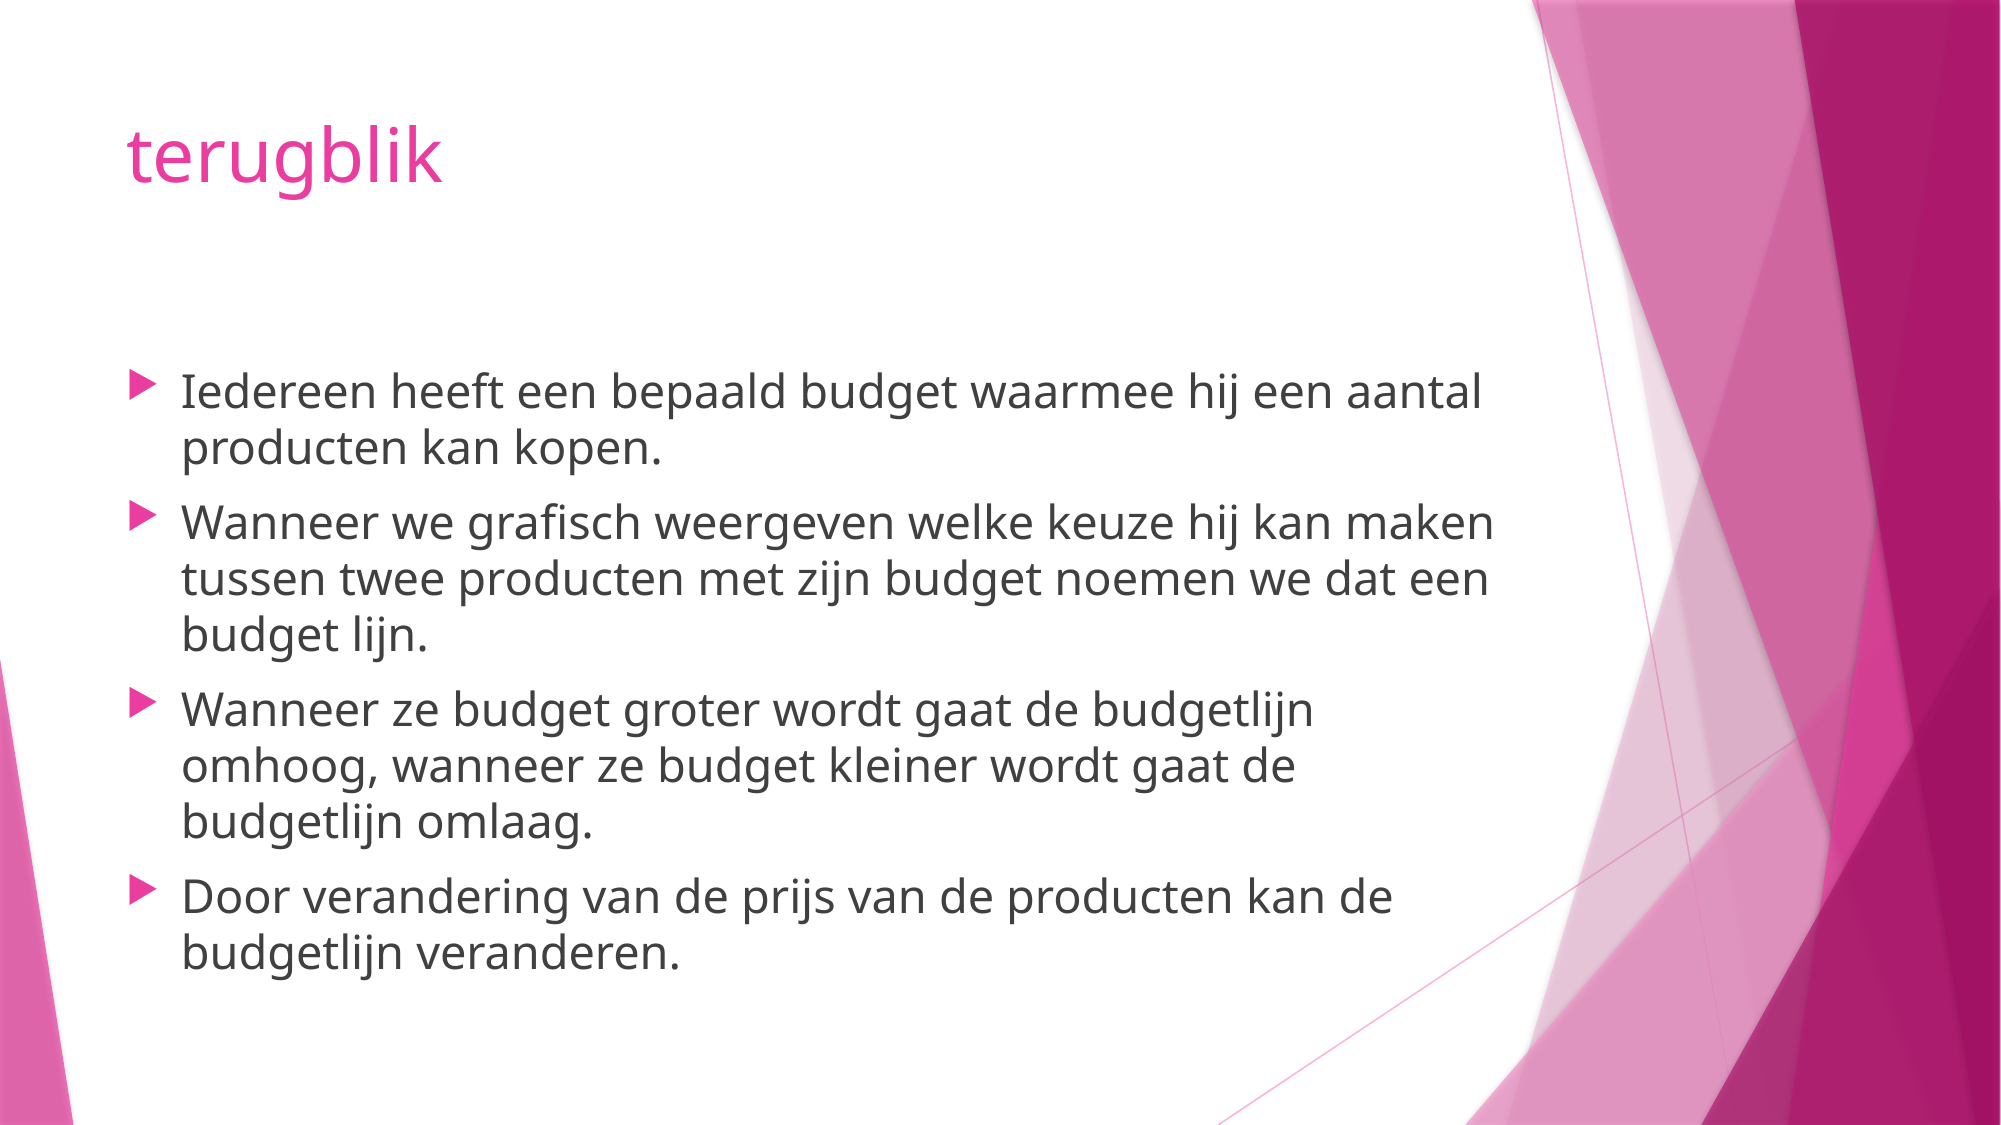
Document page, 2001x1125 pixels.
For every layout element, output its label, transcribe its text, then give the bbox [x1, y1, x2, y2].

title terugblik [111, 99, 1522, 317]
list Iedereen heeft een bepaald budget waarmee hij een aantal producten kan kopen. Wanneer we grafisch weergeven welke keuze hij kan maken tussen twee producten met zijn budget noemen we dat een budget lijn. Wanneer ze budget groter wordt gaat de budgetlijn omhoog, wanneer ze budget kleiner wordt gaat de budgetlijn omlaag. Door verandering van de prijs van de producten kan de budgetlijn veranderen. [111, 354, 1522, 992]
